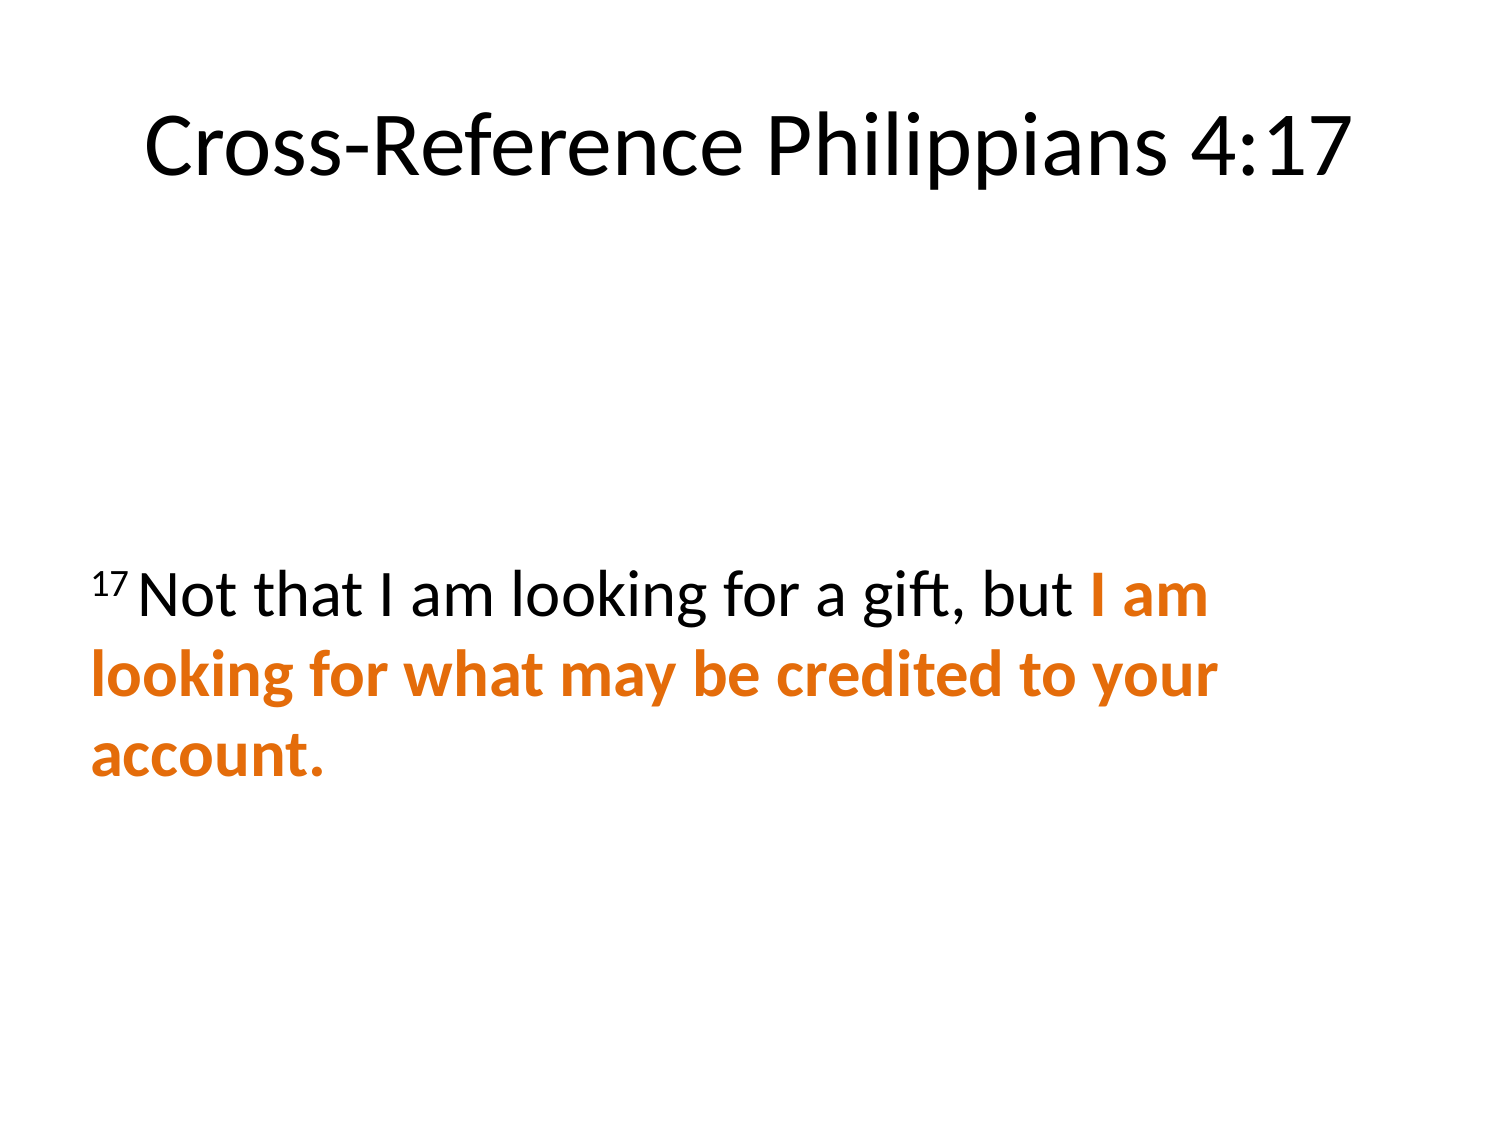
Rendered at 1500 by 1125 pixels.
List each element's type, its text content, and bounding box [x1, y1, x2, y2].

title Cross-Reference Philippians 4:17 [75, 45, 1425, 233]
list 17 Not that I am looking for a gift, but I am looking for what may be credited to your account. [75, 262, 1425, 1005]
